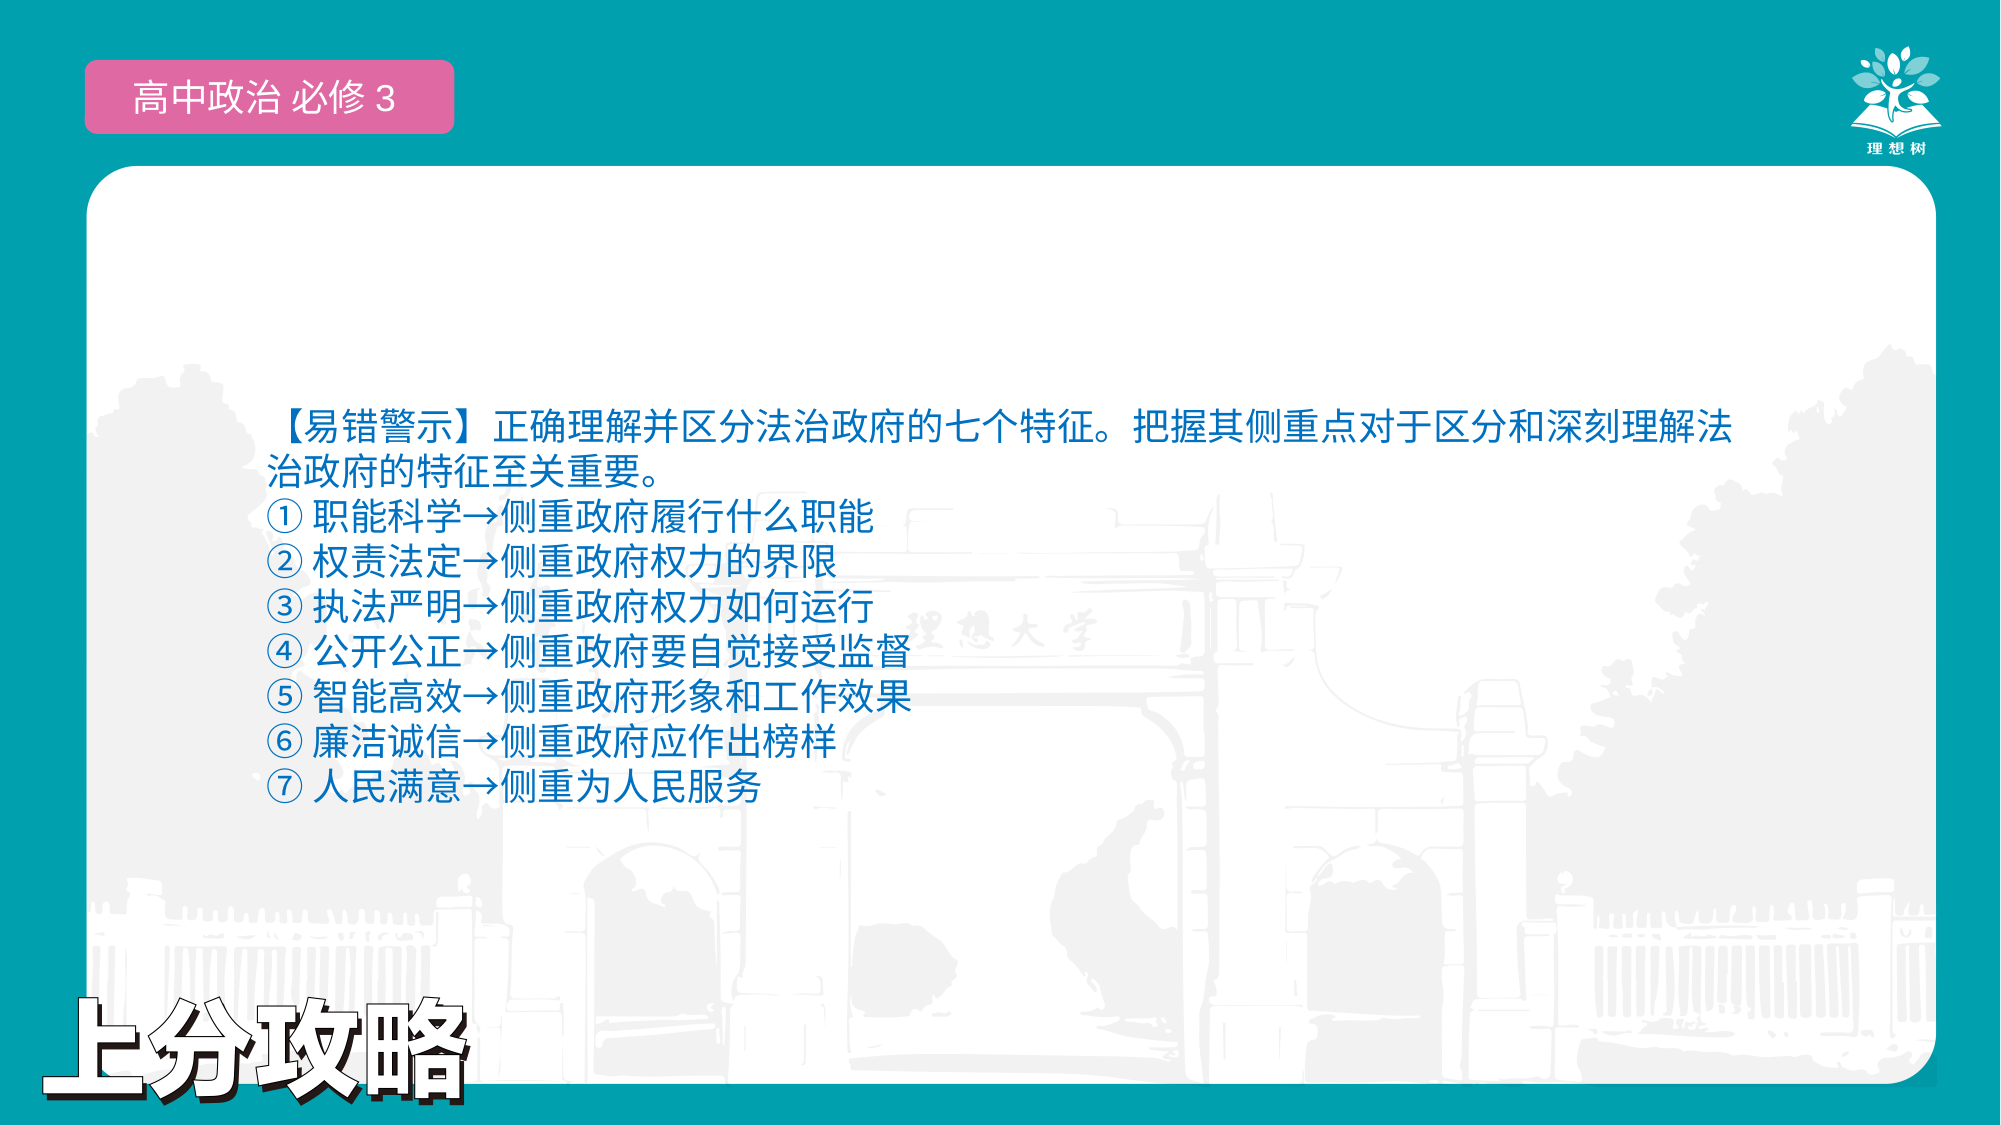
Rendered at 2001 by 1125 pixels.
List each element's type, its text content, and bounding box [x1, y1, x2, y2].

text_box 【易错警示】正确理解并区分法治政府的七个特征。把握其侧重点对于区分和深刻理解法治政府的特征至关重要。 ①职能科学→侧重政府履行什么职能 ②权责法定→侧重政府权力的界限 ③执法严明→侧重政府权力如何运行 ④公开公正→侧重政府要自觉接受监督 ⑤智能高效→侧重政府形象和工作效果 ⑥廉洁诚信→侧重政府应作出榜样 ⑦人民满意→侧重为人民服务 [251, 395, 1749, 816]
text_box 高中政治 必修3 [83, 58, 456, 135]
picture [0, 0, 2001, 1125]
